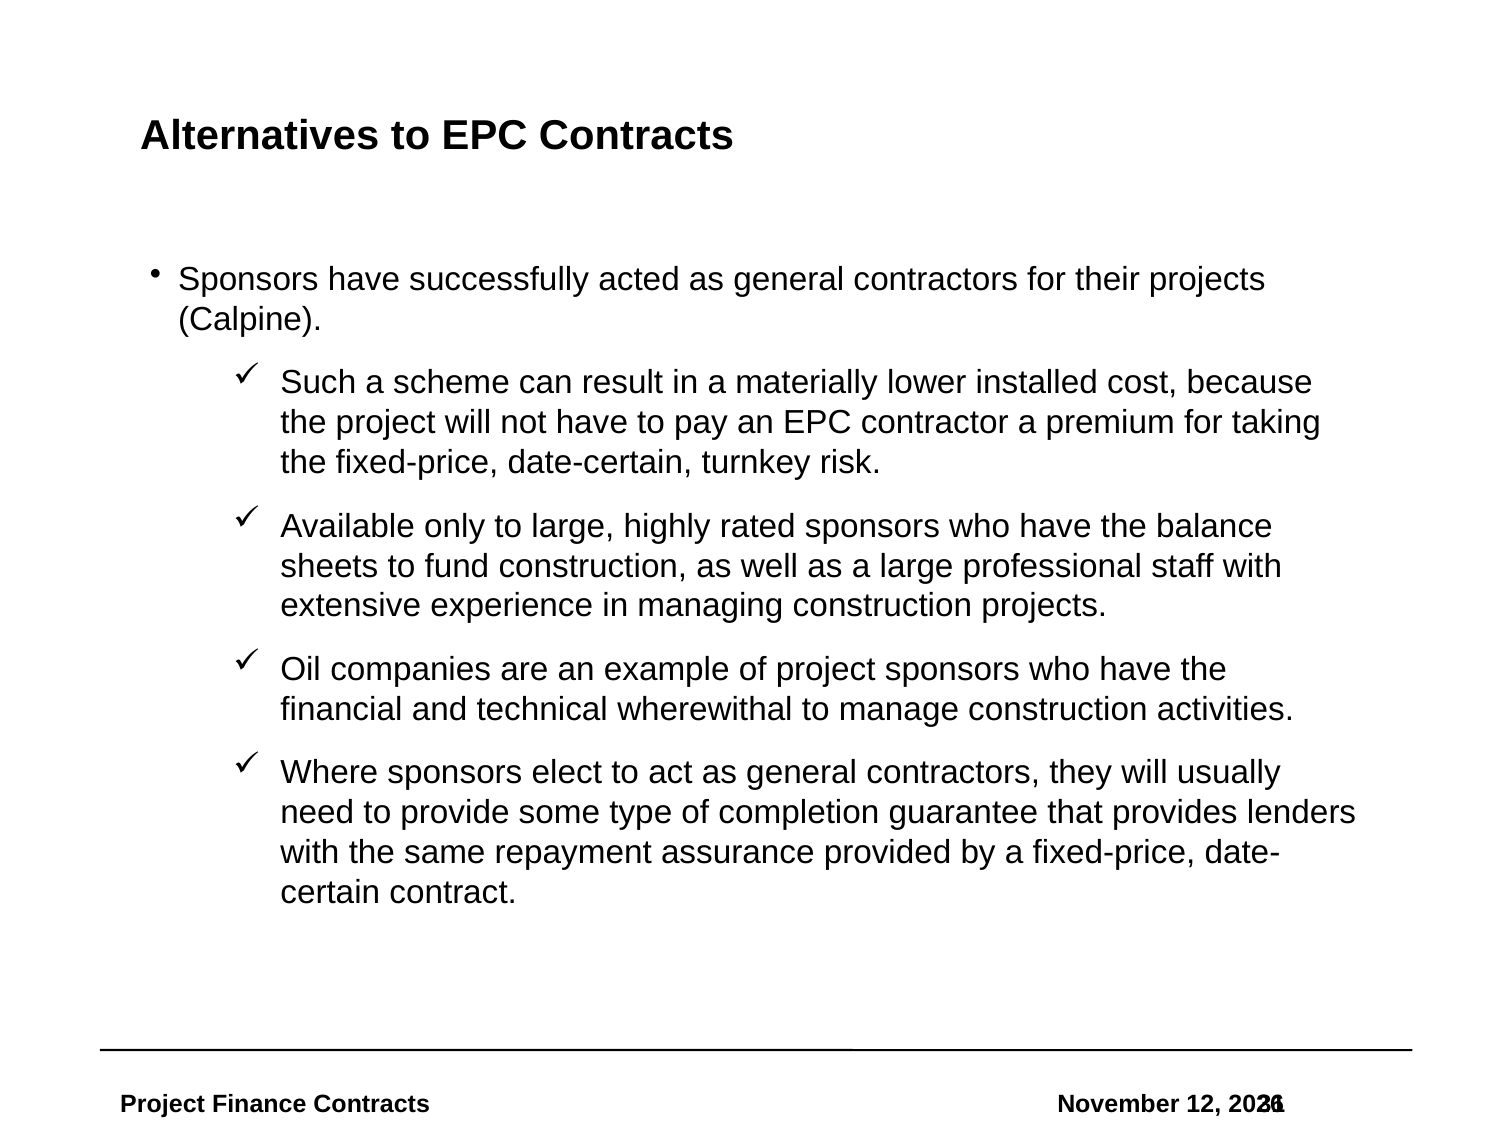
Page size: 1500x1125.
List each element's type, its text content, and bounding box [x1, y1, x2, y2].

title Alternatives to EPC Contracts [124, 99, 1288, 226]
list Sponsors have successfully acted as general contractors for their projects (Calpine). Such a scheme can result in a materially lower installed cost, because the project will not have to pay an EPC contractor a premium for taking the fixed-price, date-certain, turnkey risk. Available only to large, highly rated sponsors who have the balance sheets to fund construction, as well as a large professional staff with extensive experience in managing construction projects. Oil companies are an example of project sponsors who have the financial and technical wherewithal to manage construction activities. Where sponsors elect to act as general contractors, they will usually need to provide some type of completion guarantee that provides lenders with the same repayment assurance provided by a fixed-price, date-certain contract. [124, 249, 1376, 1001]
